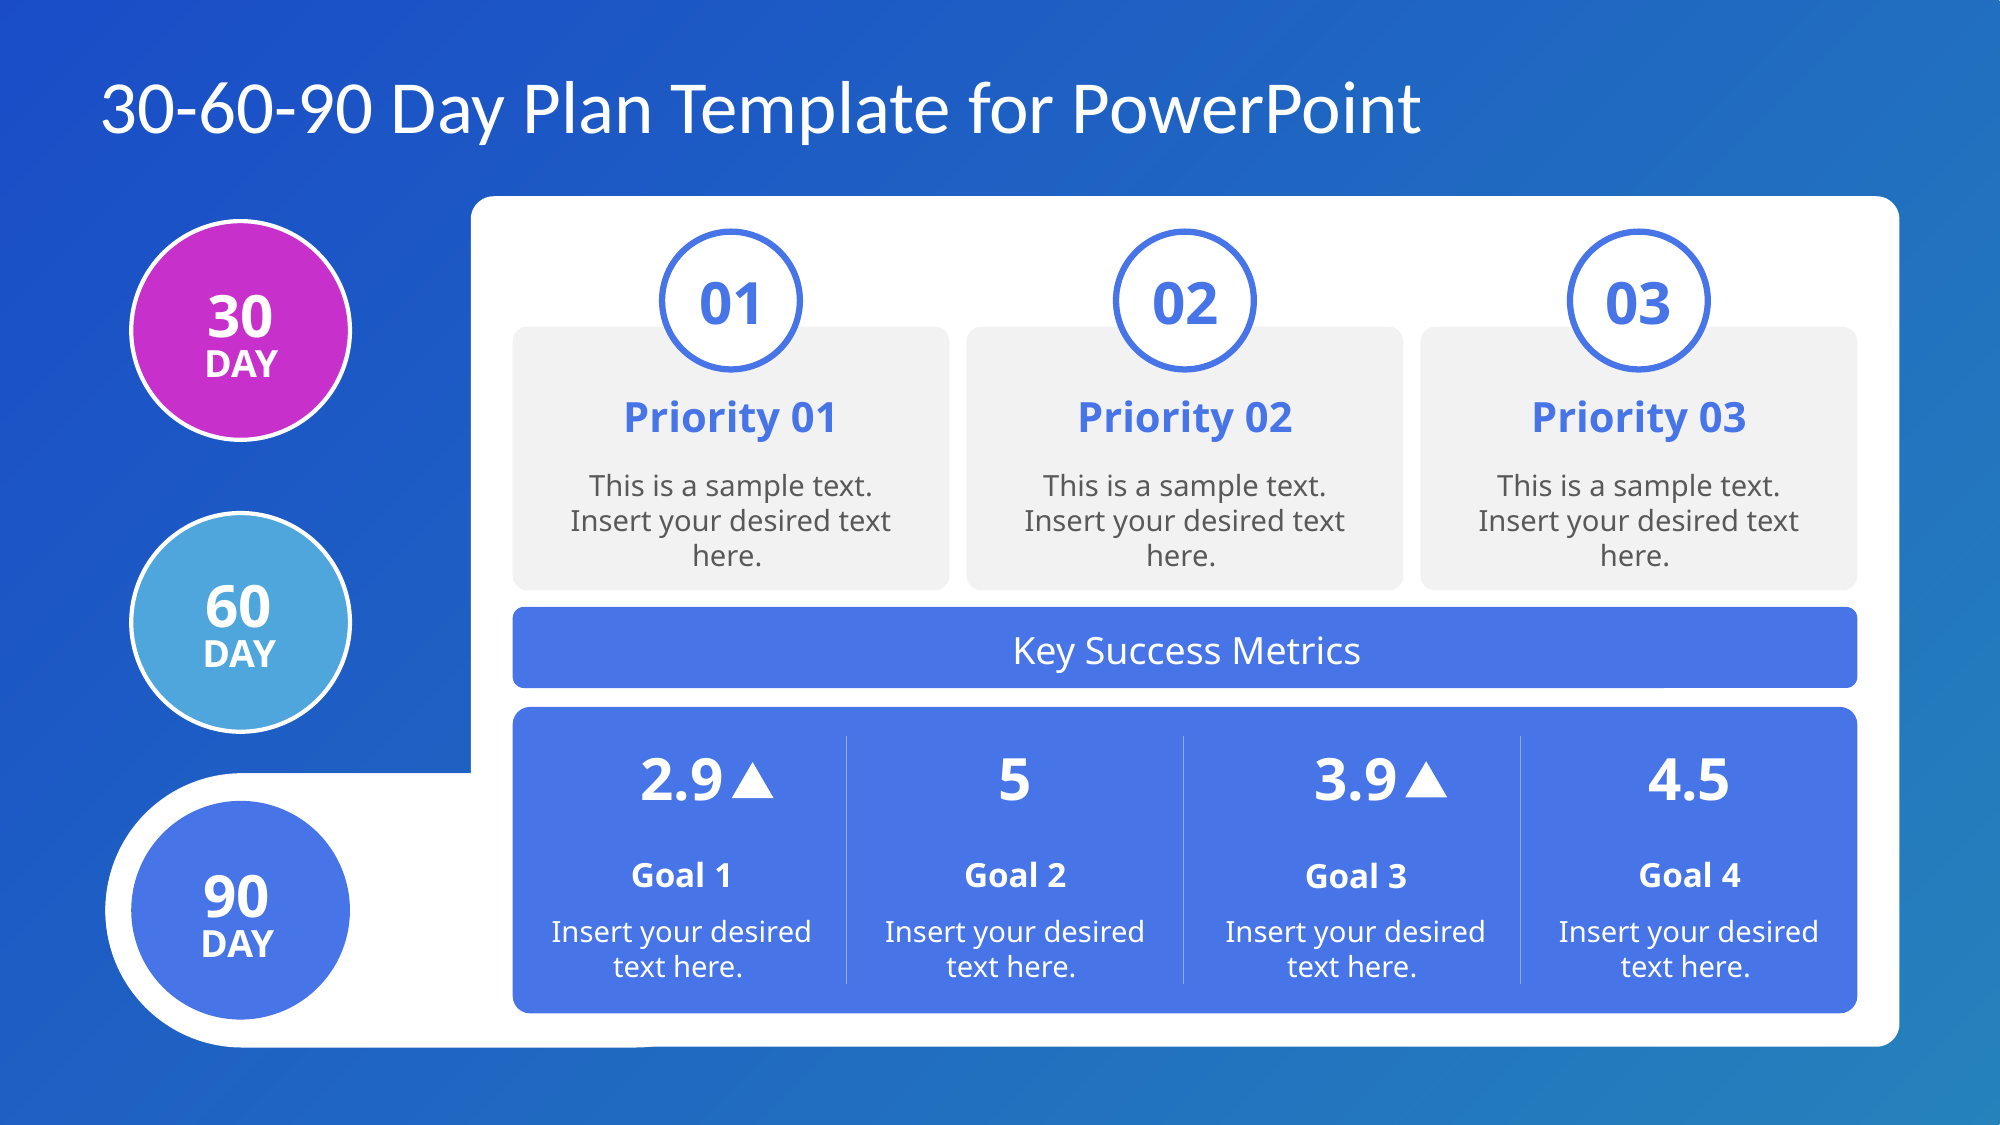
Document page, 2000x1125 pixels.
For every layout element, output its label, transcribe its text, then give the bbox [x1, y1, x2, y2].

text_box [729, 759, 776, 801]
text_box This is a sample text. Insert your desired text here. [1008, 467, 1362, 573]
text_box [166, 581, 311, 684]
text_box Insert your desired text here. [1552, 913, 1827, 984]
text_box 5 [878, 734, 1153, 820]
text_box Insert your desired text here. [1219, 913, 1493, 984]
text_box Goal 1 [545, 854, 819, 895]
text_box [468, 194, 1902, 1049]
text_box Priority 02 [1008, 390, 1362, 441]
text_box [1567, 229, 1710, 372]
title 30-60-90 Day Plan Template for PowerPoint [99, 45, 1900, 162]
text_box [103, 771, 649, 1050]
text_box This is a sample text. Insert your desired text here. [554, 467, 908, 573]
text_box [510, 704, 1860, 1016]
text_box [1403, 759, 1450, 800]
text_box 01 [693, 266, 772, 337]
text_box [964, 324, 1406, 593]
text_box Goal 2 [878, 854, 1153, 895]
text_box This is a sample text. Insert your desired text here. [1462, 467, 1816, 573]
text_box [510, 324, 952, 593]
text_box [129, 510, 353, 734]
text_box 3.9 [1219, 734, 1493, 820]
text_box [659, 229, 802, 372]
text_box 03 [1599, 266, 1679, 337]
text_box [1113, 229, 1256, 372]
text_box [129, 219, 353, 442]
text_box 02 [1145, 266, 1225, 337]
text_box Priority 01 [554, 390, 908, 441]
text_box 2.9 [545, 734, 819, 820]
text_box Insert your desired text here. [545, 913, 819, 984]
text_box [168, 291, 313, 394]
text_box Goal 3 [1219, 854, 1493, 895]
text_box Key Success Metrics [544, 626, 1830, 672]
text_box 4.5 [1552, 734, 1827, 820]
text_box Goal 4 [1552, 854, 1827, 895]
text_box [164, 871, 309, 974]
text_box [1418, 324, 1860, 593]
text_box [510, 604, 1860, 691]
text_box [129, 798, 353, 1022]
text_box Insert your desired text here. [878, 913, 1153, 984]
text_box Priority 03 [1462, 390, 1816, 441]
